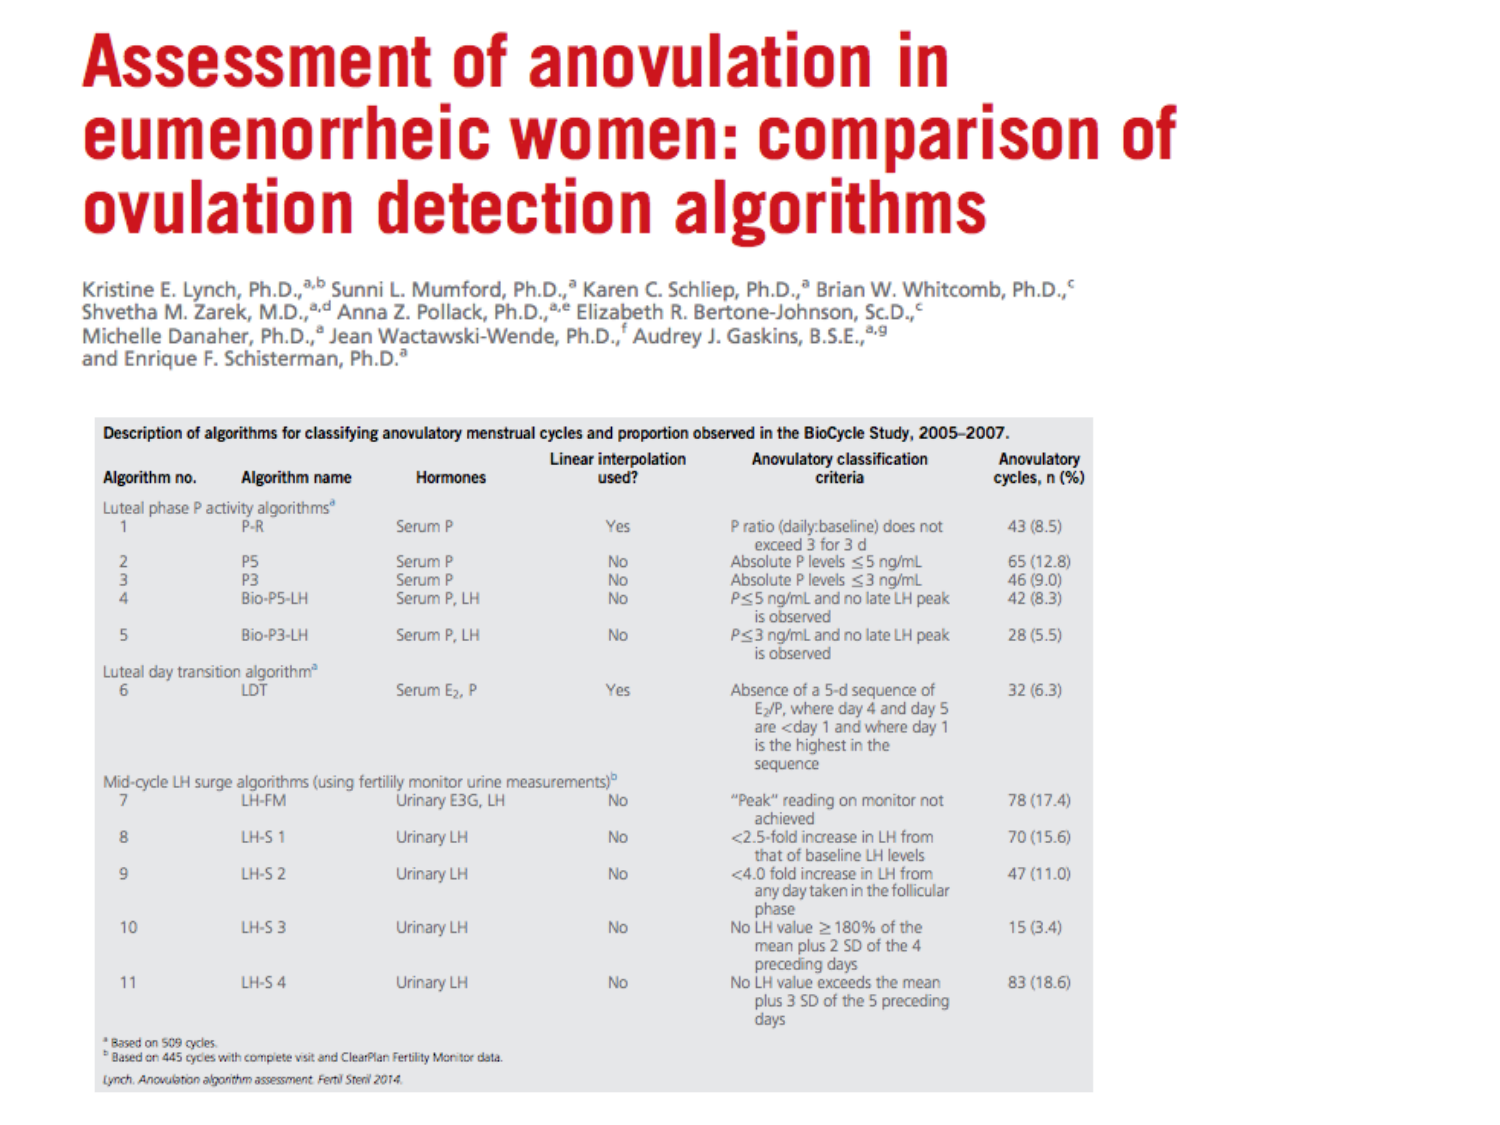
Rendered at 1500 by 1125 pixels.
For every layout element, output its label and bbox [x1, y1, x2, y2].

picture [91, 413, 1101, 1094]
picture [53, 13, 1232, 373]
